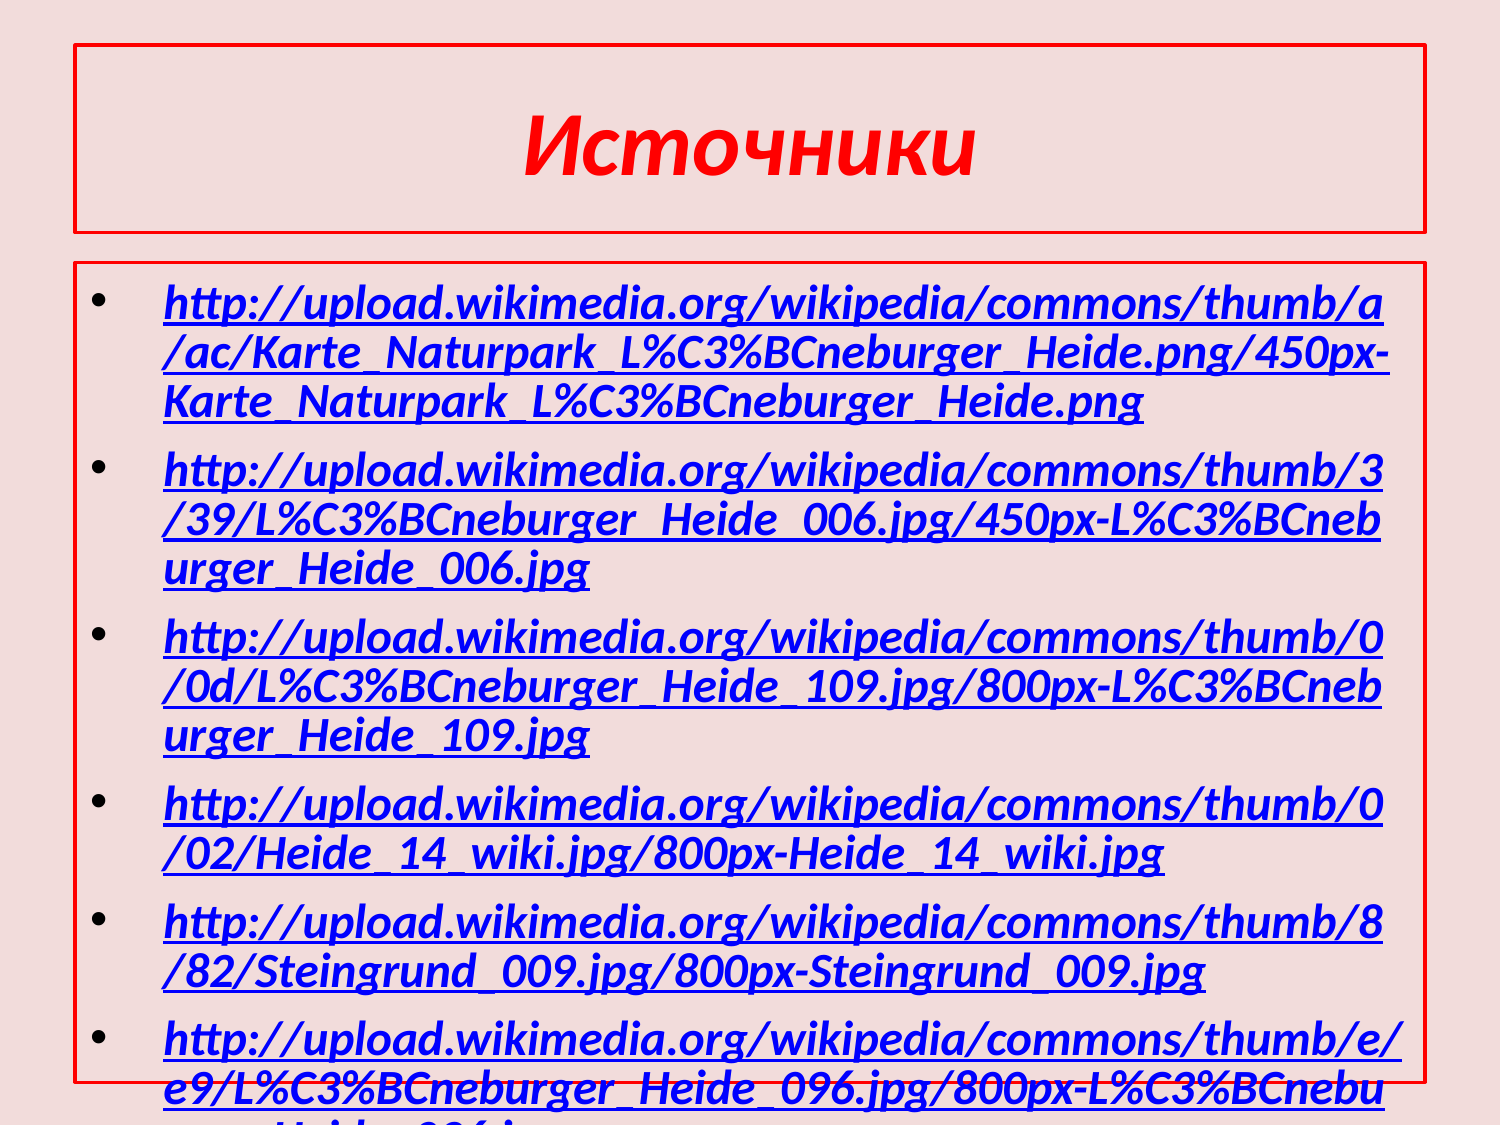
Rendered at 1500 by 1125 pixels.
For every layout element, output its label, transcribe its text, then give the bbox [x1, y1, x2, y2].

title Источники [75, 45, 1425, 233]
list http://upload.wikimedia.org/wikipedia/commons/thumb/a/ac/Karte_Naturpark_L%C3%BCneburger_Heide.png/450px-Karte_Naturpark_L%C3%BCneburger_Heide.png http://upload.wikimedia.org/wikipedia/commons/thumb/3/39/L%C3%BCneburger_Heide_006.jpg/450px-L%C3%BCneburger_Heide_006.jpg http://upload.wikimedia.org/wikipedia/commons/thumb/0/0d/L%C3%BCneburger_Heide_109.jpg/800px-L%C3%BCneburger_Heide_109.jpg http://upload.wikimedia.org/wikipedia/commons/thumb/0/02/Heide_14_wiki.jpg/800px-Heide_14_wiki.jpg http://upload.wikimedia.org/wikipedia/commons/thumb/8/82/Steingrund_009.jpg/800px-Steingrund_009.jpg http://upload.wikimedia.org/wikipedia/commons/thumb/e/e9/L%C3%BCneburger_Heide_096.jpg/800px-L%C3%BCneburger_Heide_096.jpg http://upload.wikimedia.org/wikipedia/commons/thumb/6/6b/Dat_ole_Hus_003.jpg/800px-Dat_ole_Hus_003.jpg [75, 262, 1425, 1083]
